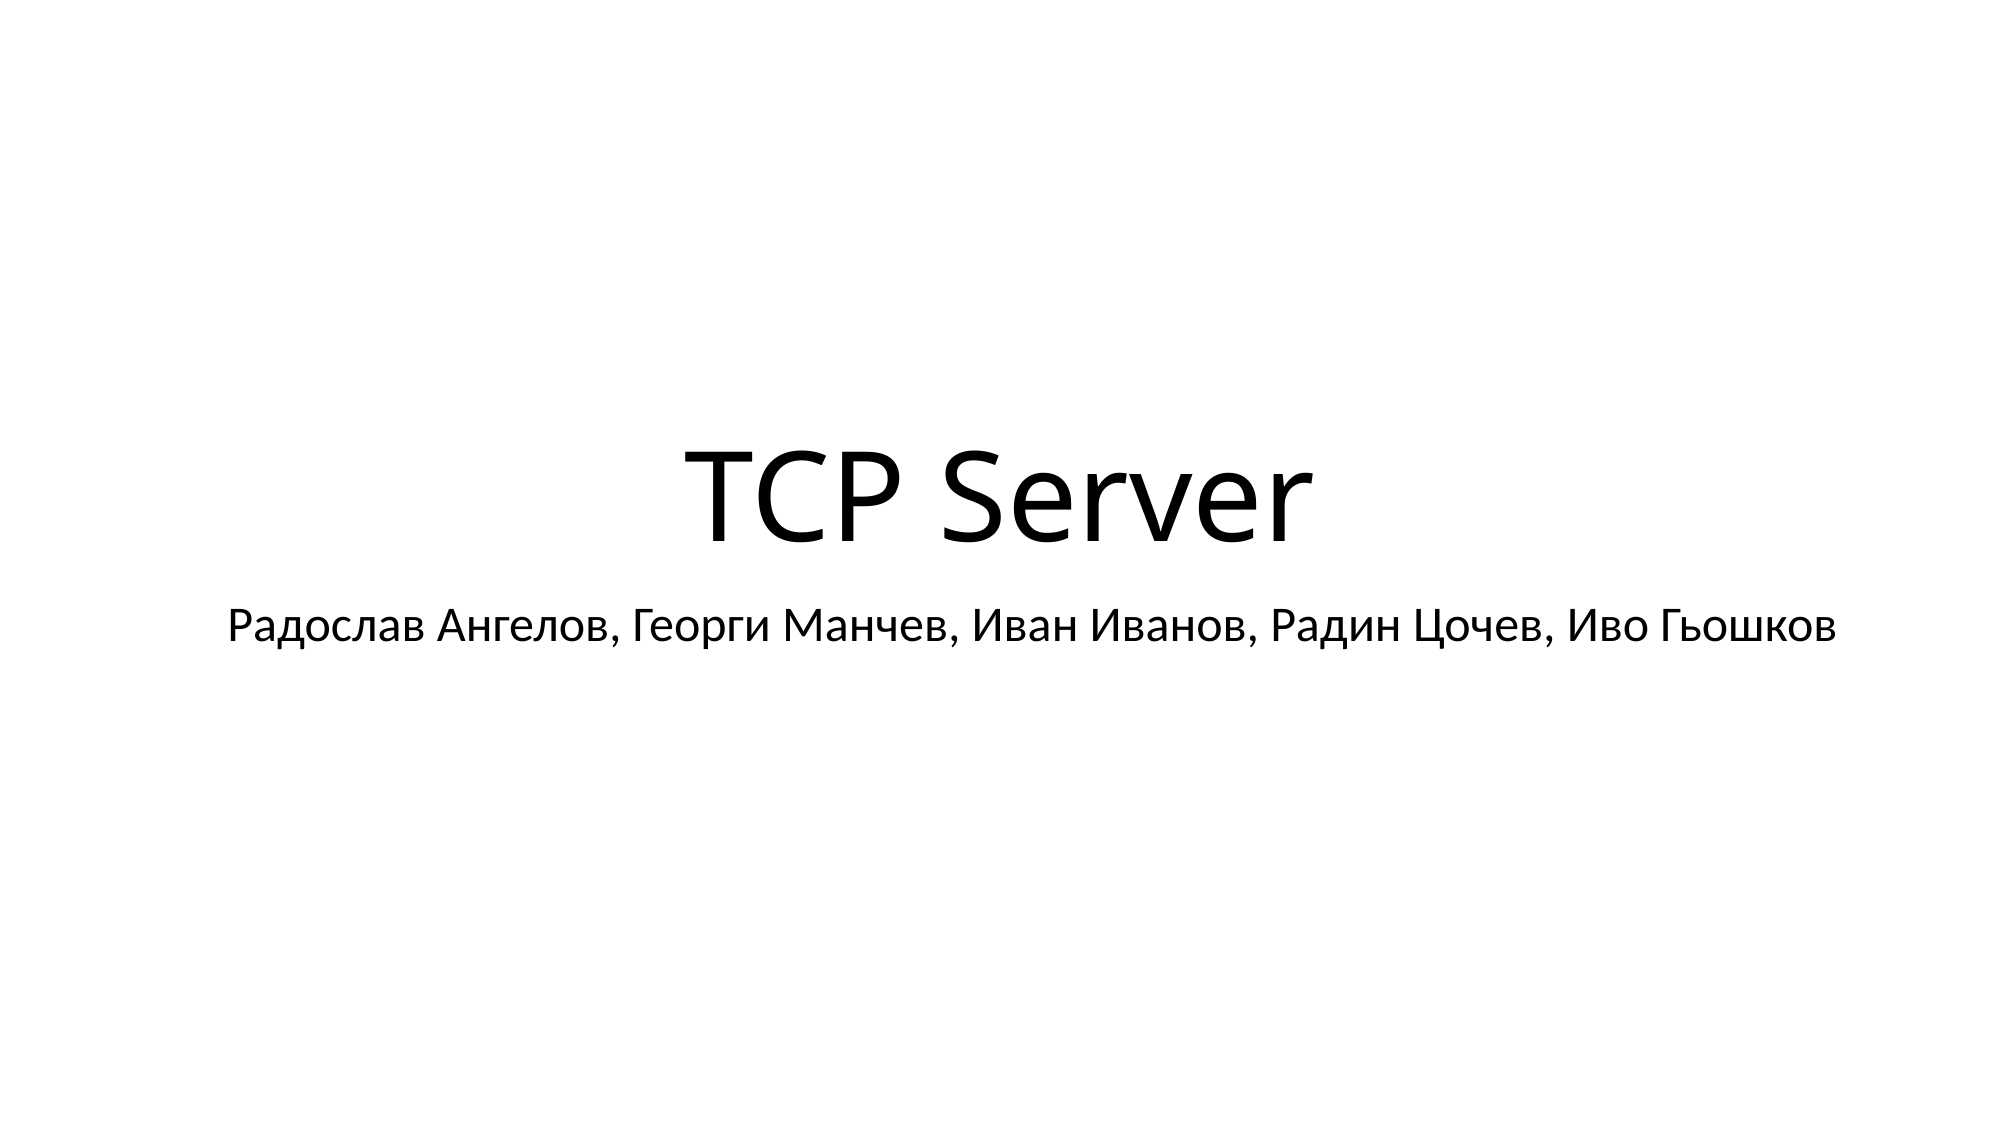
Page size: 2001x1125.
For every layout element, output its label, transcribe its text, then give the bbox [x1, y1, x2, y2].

title TCP Server [249, 184, 1750, 576]
subtitle Радослав Ангелов, Георги Манчев, Иван Иванов, Радин Цочев, Иво Гьошков [158, 590, 1907, 863]
